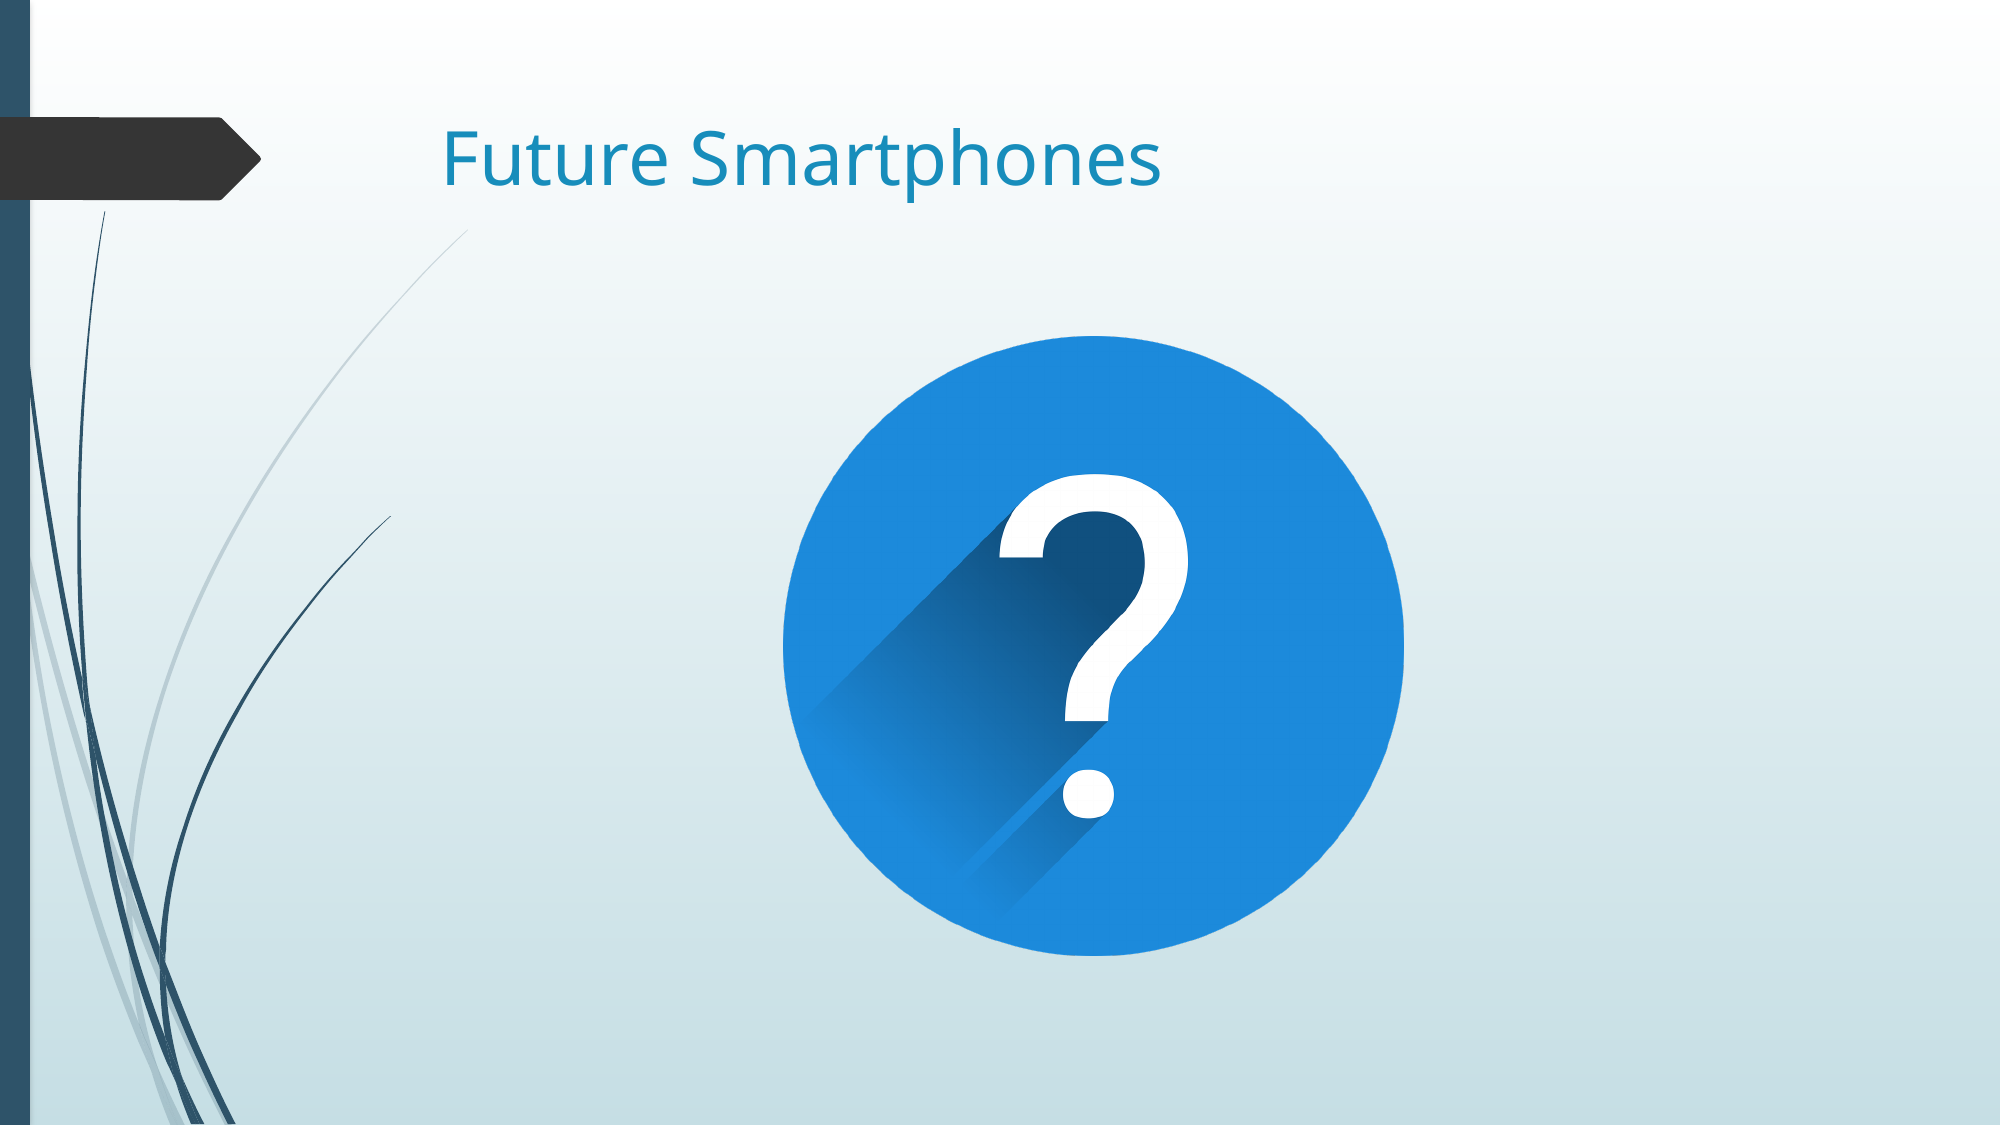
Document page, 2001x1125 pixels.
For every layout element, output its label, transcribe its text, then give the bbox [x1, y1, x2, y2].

title Future Smartphones [425, 102, 1888, 313]
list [783, 335, 1404, 957]
